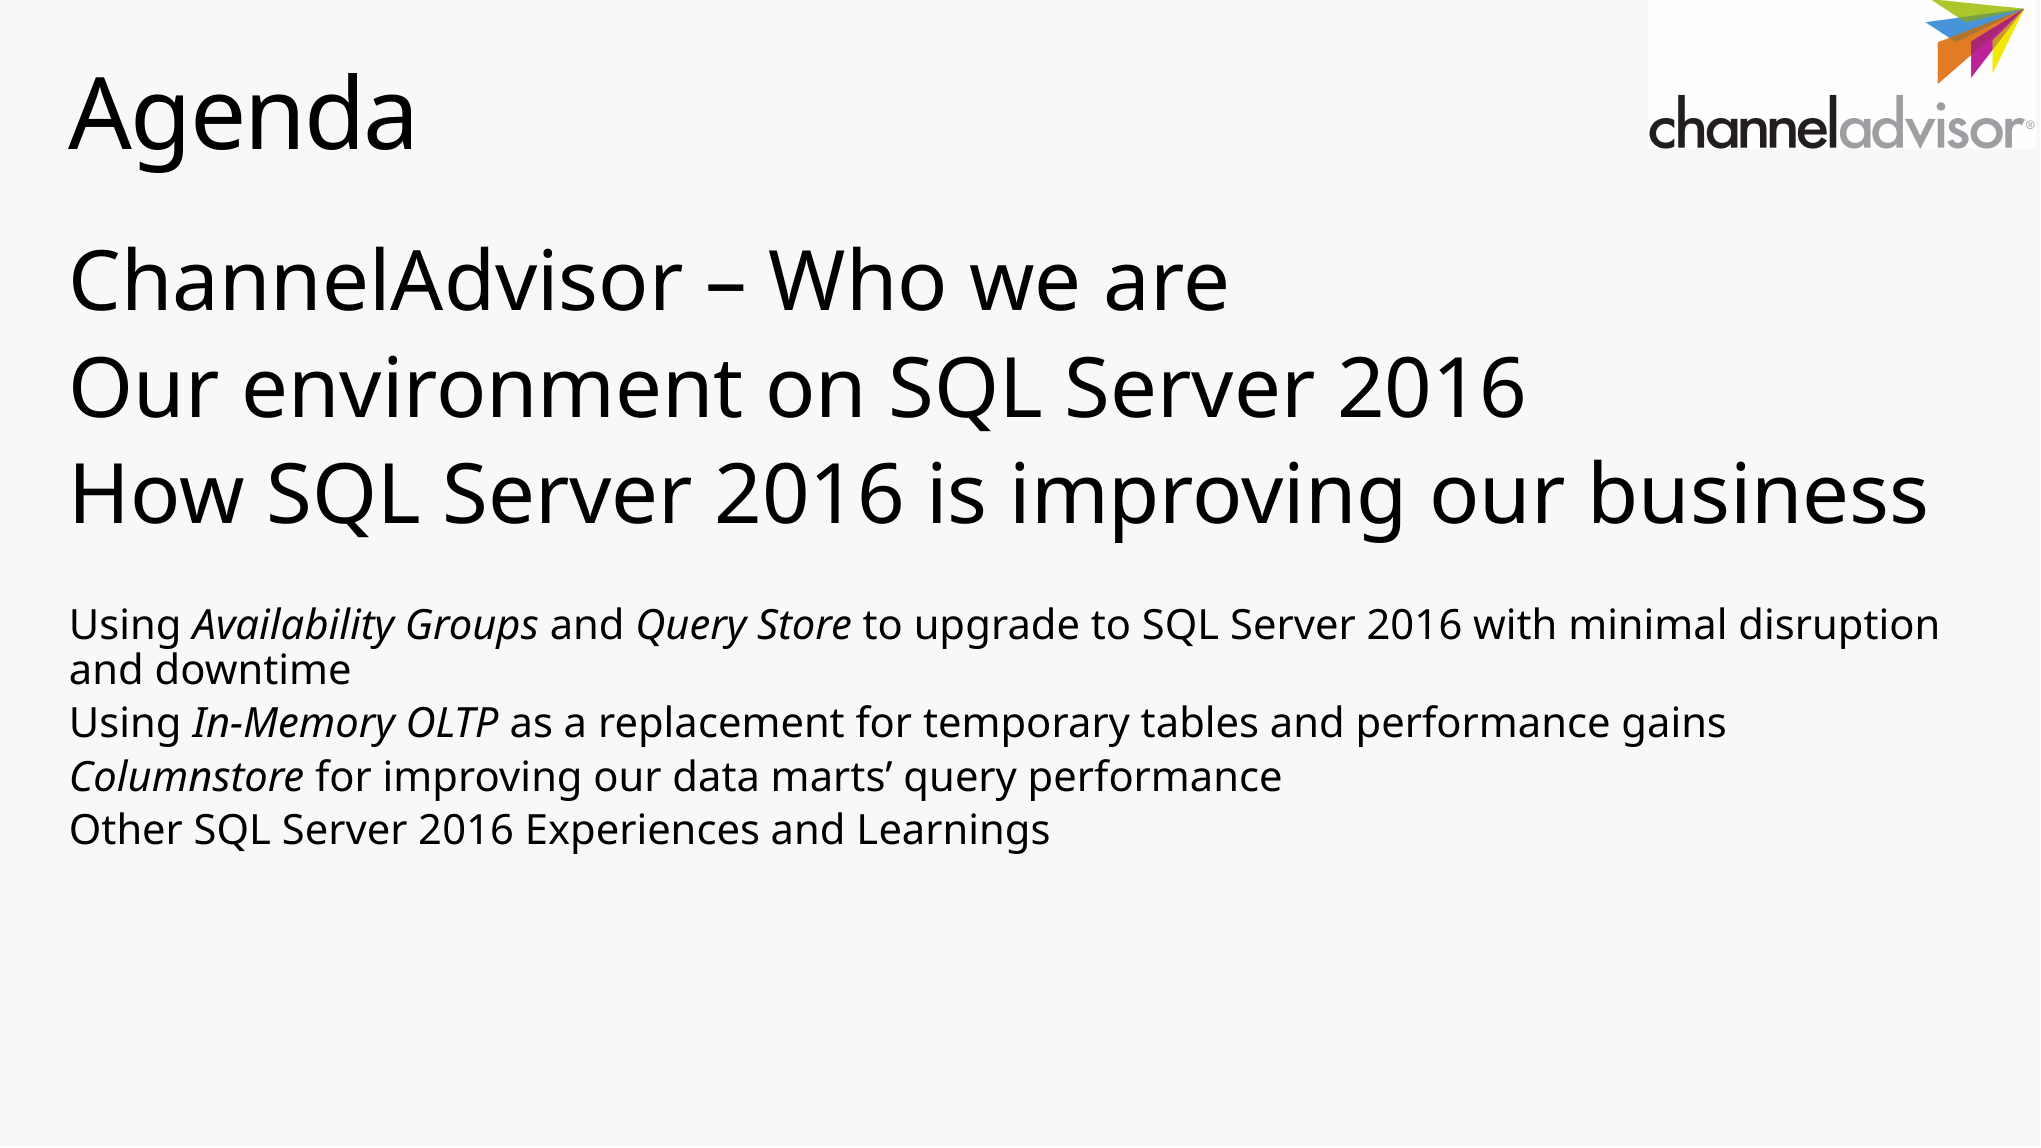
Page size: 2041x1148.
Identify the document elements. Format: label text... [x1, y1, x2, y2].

picture [1647, 0, 2036, 149]
list ChannelAdvisor – Who we are Our environment on SQL Server 2016 How SQL Server 2016 is improving our business Using Availability Groups and Query Store to upgrade to SQL Server 2016 with minimal disruption and downtime Using In-Memory OLTP as a replacement for temporary tables and performance gains Columnstore for improving our data marts’ query performance Other SQL Server 2016 Experiences and Learnings [45, 223, 1996, 891]
title Agenda [45, 48, 1996, 199]
